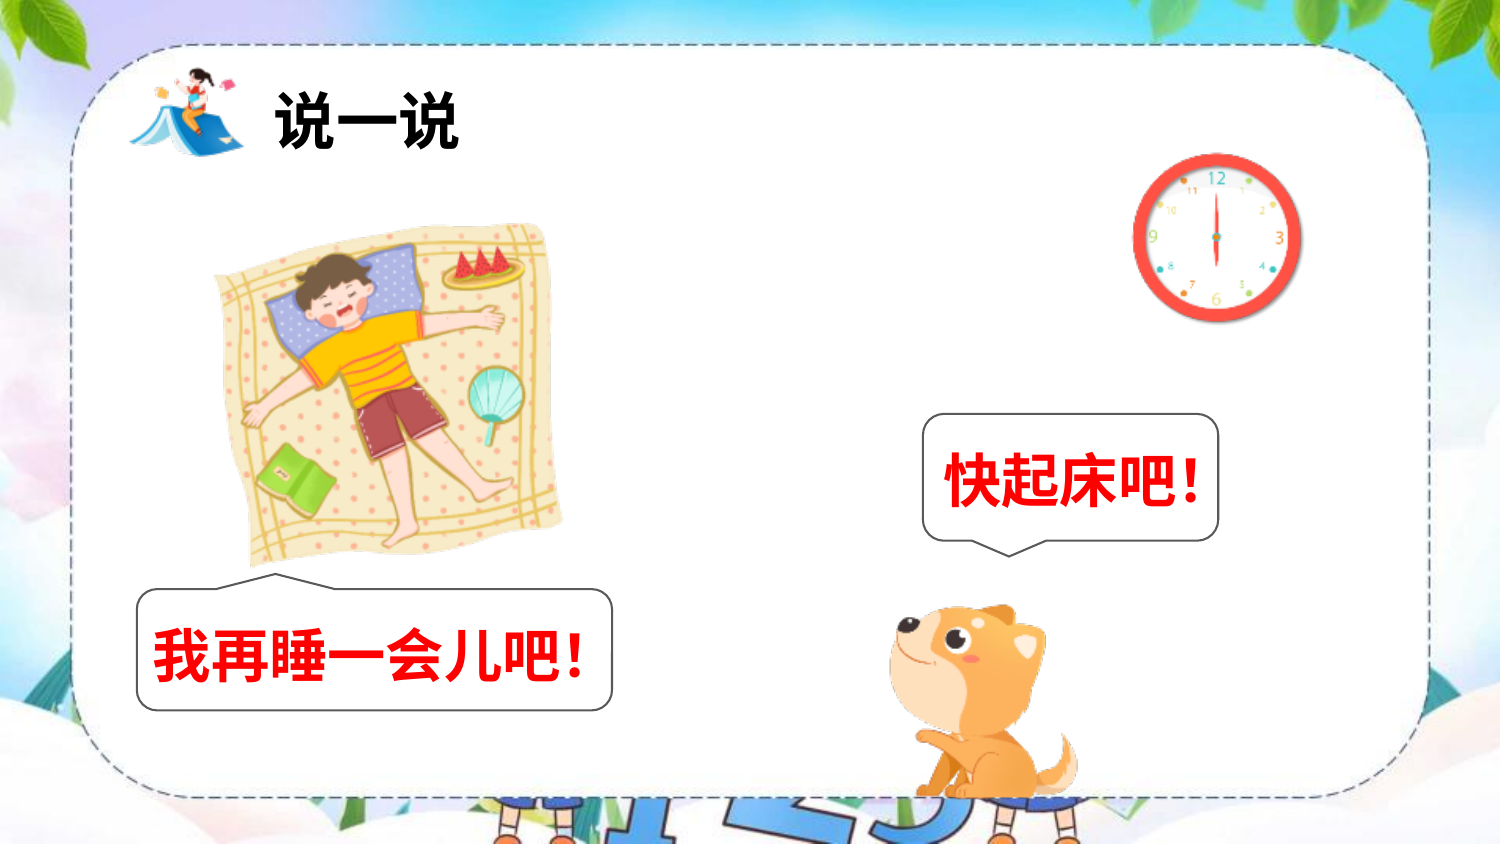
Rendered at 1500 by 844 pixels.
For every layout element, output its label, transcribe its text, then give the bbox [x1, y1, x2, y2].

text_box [136, 589, 613, 711]
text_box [922, 413, 1240, 541]
text_box 说一说 [259, 74, 491, 165]
picture [0, 0, 1500, 844]
